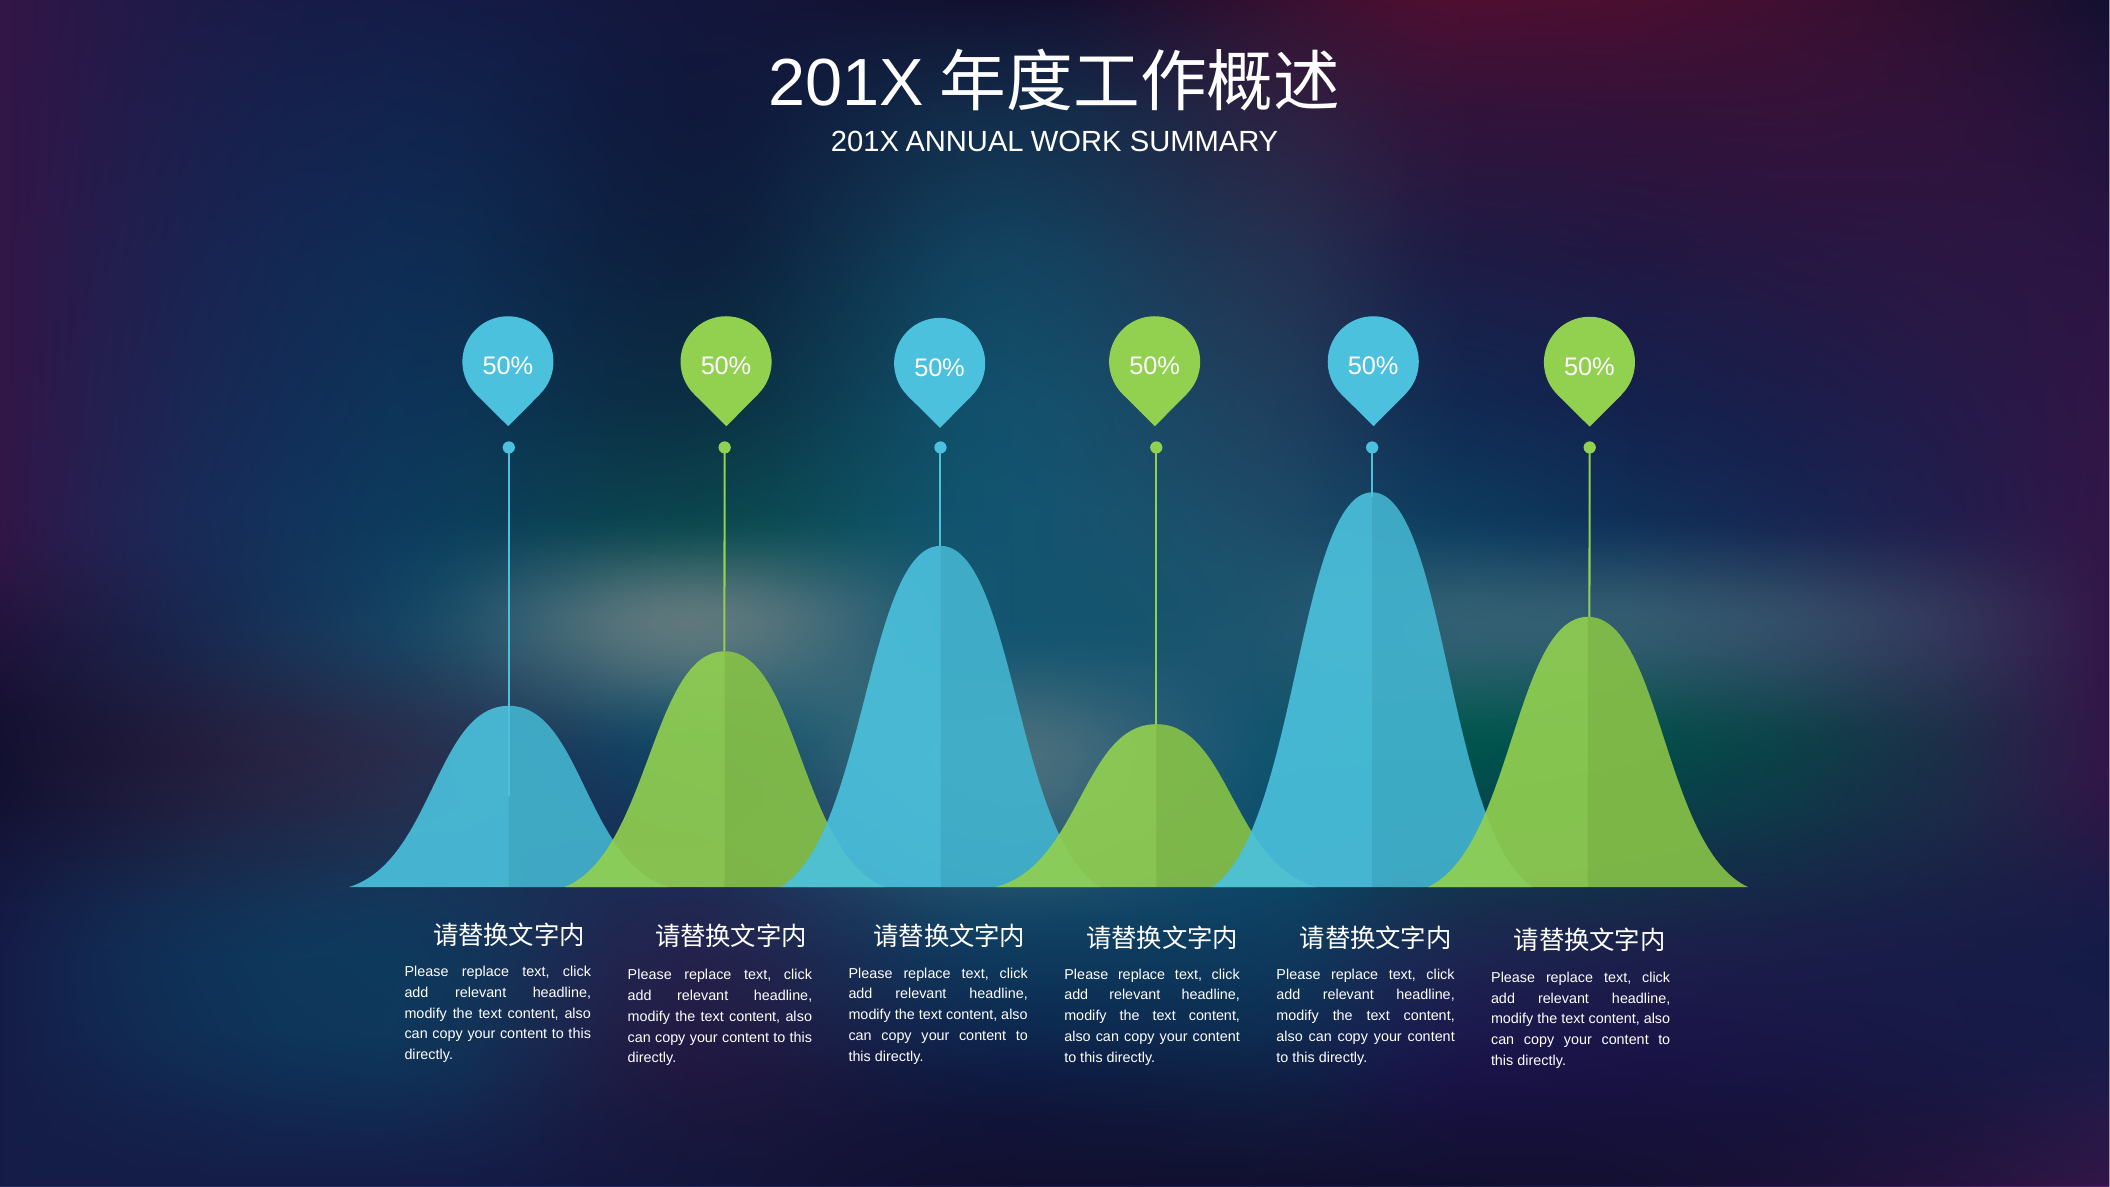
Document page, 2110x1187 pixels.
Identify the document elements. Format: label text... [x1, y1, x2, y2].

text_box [1427, 616, 1749, 888]
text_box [1211, 492, 1533, 888]
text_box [1491, 917, 1671, 1070]
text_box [1109, 316, 1201, 427]
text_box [1327, 316, 1419, 427]
picture [0, 0, 2110, 1187]
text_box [780, 545, 1101, 888]
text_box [1276, 916, 1456, 1067]
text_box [894, 317, 986, 428]
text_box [564, 651, 780, 888]
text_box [404, 912, 592, 1064]
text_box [996, 724, 1211, 888]
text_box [462, 316, 554, 427]
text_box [348, 705, 564, 888]
text_box 201X年度工作概述 [730, 38, 1379, 119]
text_box 201X ANNUAL WORK SUMMARY [824, 122, 1285, 158]
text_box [680, 316, 772, 427]
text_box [1064, 916, 1241, 1067]
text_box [1543, 316, 1635, 427]
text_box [848, 914, 1029, 1066]
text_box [627, 914, 813, 1068]
